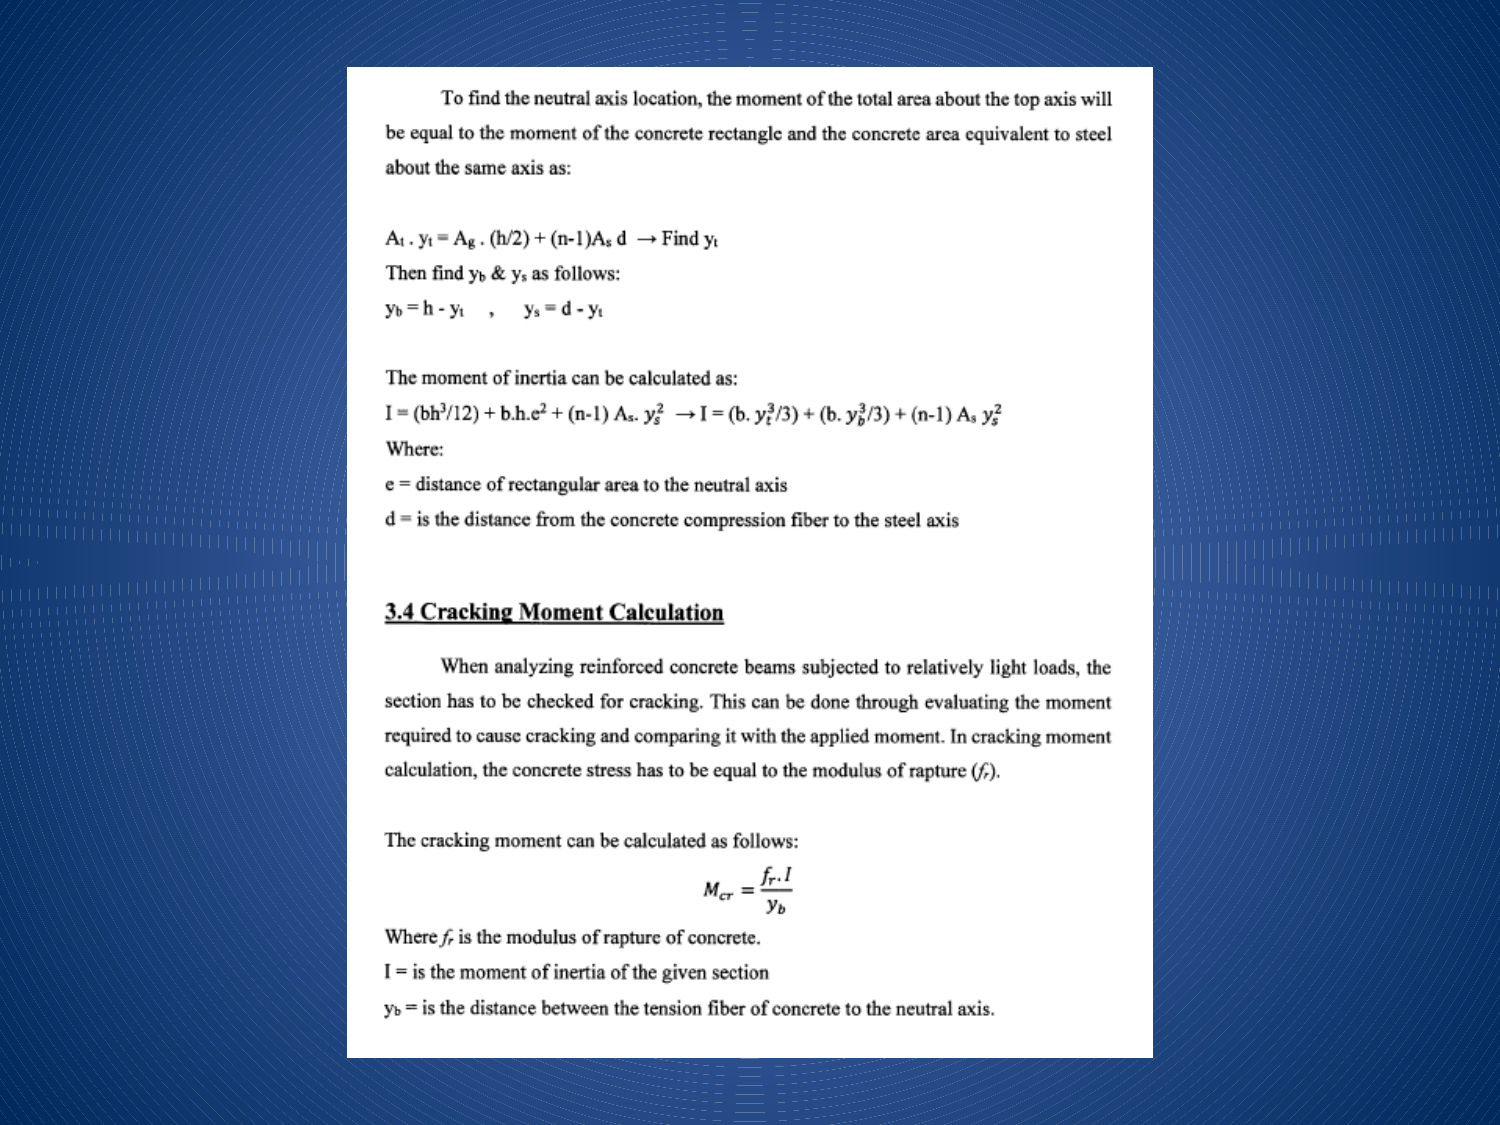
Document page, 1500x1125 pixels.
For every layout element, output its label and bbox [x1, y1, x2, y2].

picture [347, 66, 1153, 1059]
